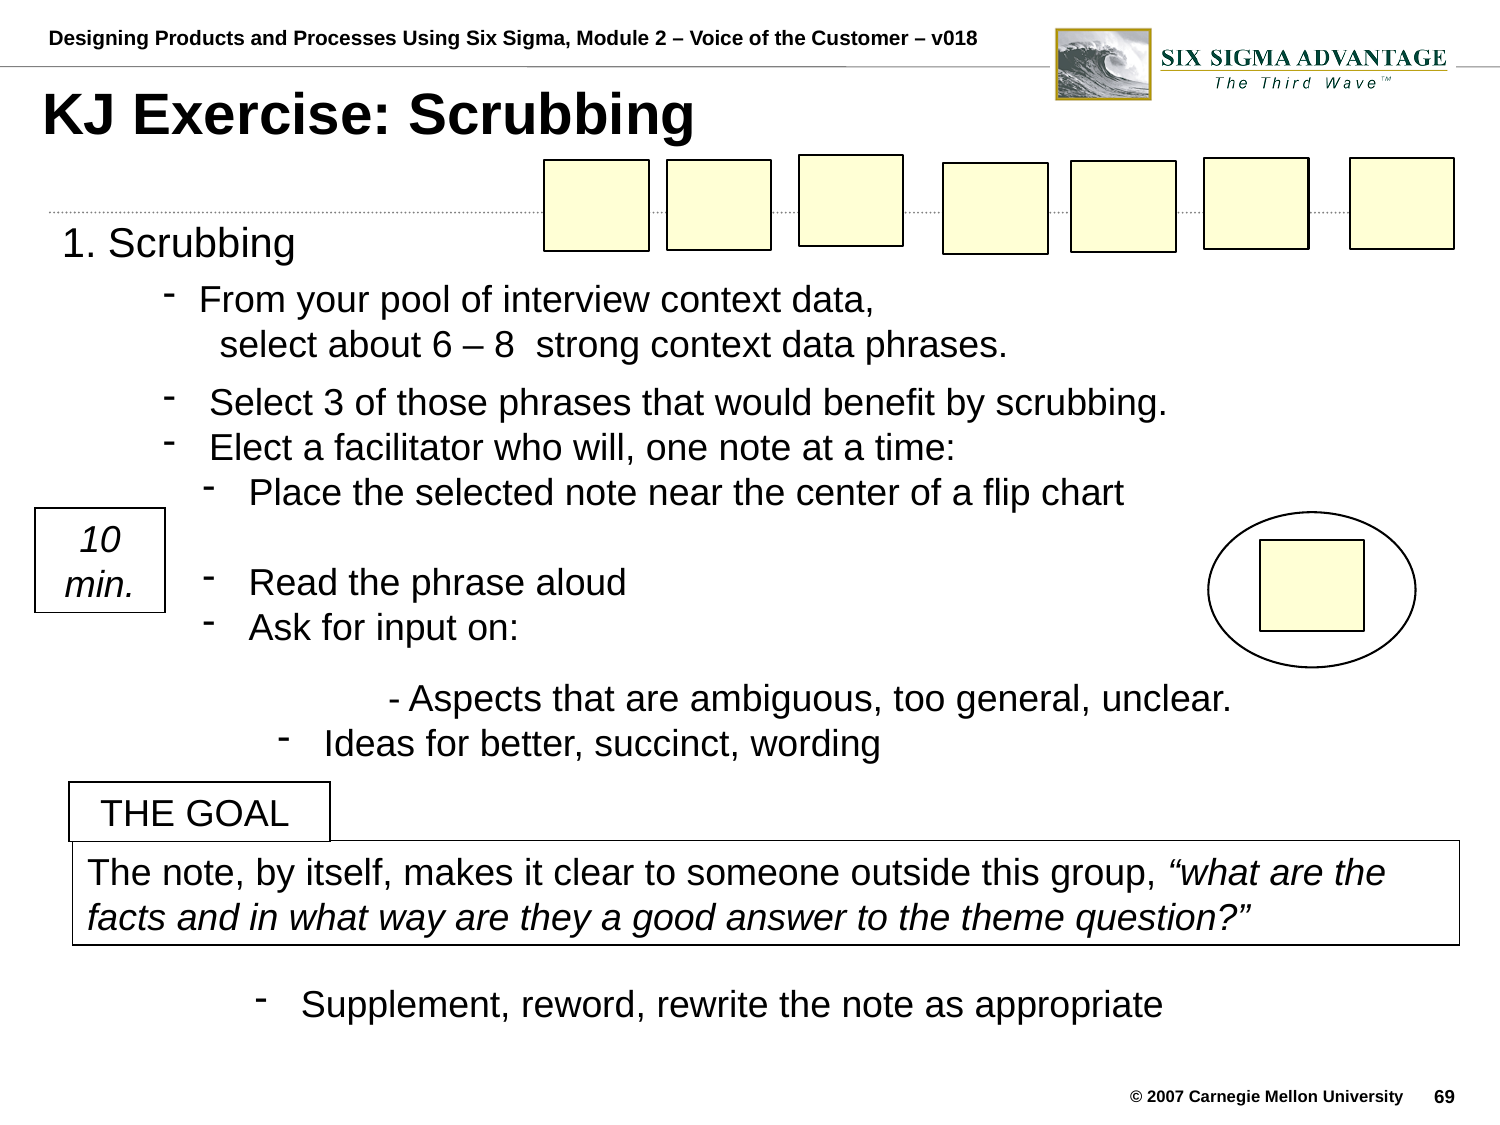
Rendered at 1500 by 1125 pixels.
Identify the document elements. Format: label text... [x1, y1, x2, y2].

text_box 1. Scrubbing [47, 208, 1381, 274]
text_box Supplement, reword, rewrite the note as appropriate [200, 972, 1418, 1033]
text_box [544, 159, 649, 251]
text_box [666, 159, 772, 251]
text_box From your pool of interview context data, select about 6 – 8 strong context data phrases. Select 3 of those phrases that would benefit by scrubbing. Elect a facilitator who will, one note at a time: Place the selected note near the center of a flip chart Read the phrase aloud Ask for input on: - Aspects that are ambiguous, too general, unclear. Ideas for better, succinct, wording [148, 267, 1383, 840]
text_box [1204, 157, 1309, 249]
title KJ Exercise: Scrubbing [42, 89, 1438, 147]
picture [1049, 24, 1456, 104]
text_box [798, 154, 904, 247]
text_box THE GOAL [69, 781, 331, 842]
text_box The note, by itself, makes it clear to someone outside this group, “what are the facts and in what way are they a good answer to the theme question?” [72, 840, 1460, 946]
text_box [1349, 157, 1455, 249]
text_box [1071, 161, 1176, 253]
text_box 10 min. [35, 507, 165, 613]
text_box [1208, 512, 1416, 668]
text_box [943, 163, 1048, 255]
